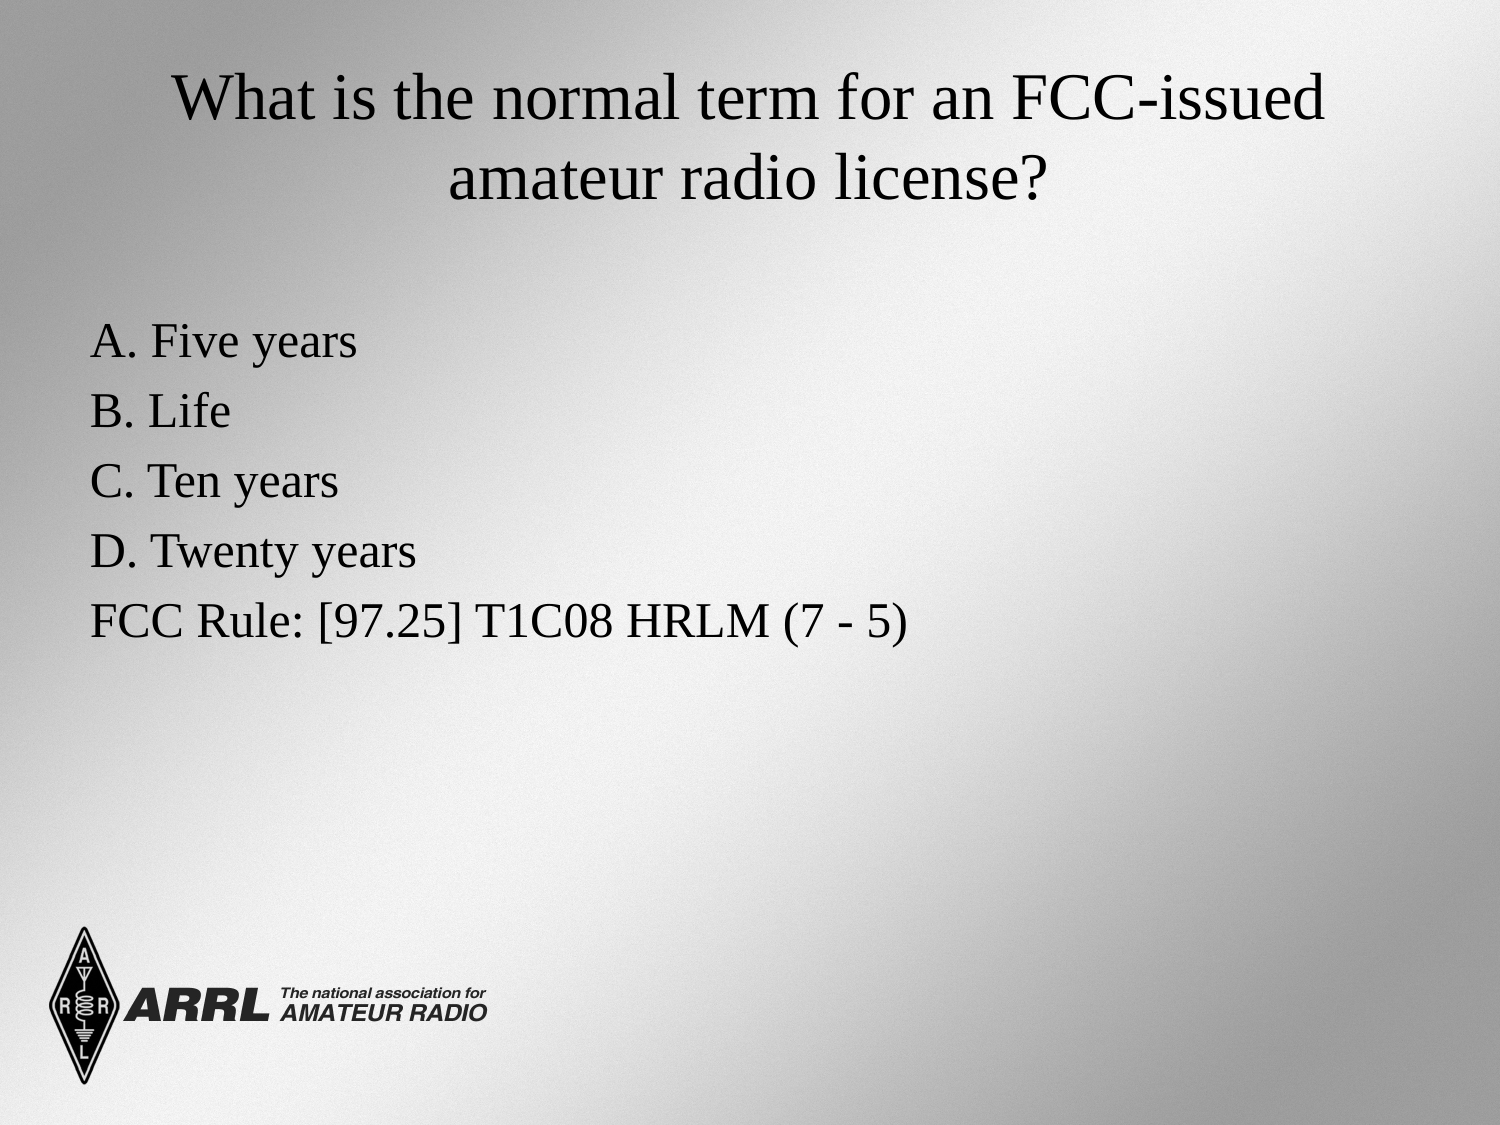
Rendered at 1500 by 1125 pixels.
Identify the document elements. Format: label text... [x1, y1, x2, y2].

title What is the normal term for an FCC-issued amateur radio license? [75, 45, 1425, 233]
picture [0, 0, 1500, 1125]
list A. Five years B. Life C. Ten years D. Twenty years FCC Rule: [97.25] T1C08 HRLM (7 - 5) [75, 299, 1425, 1005]
